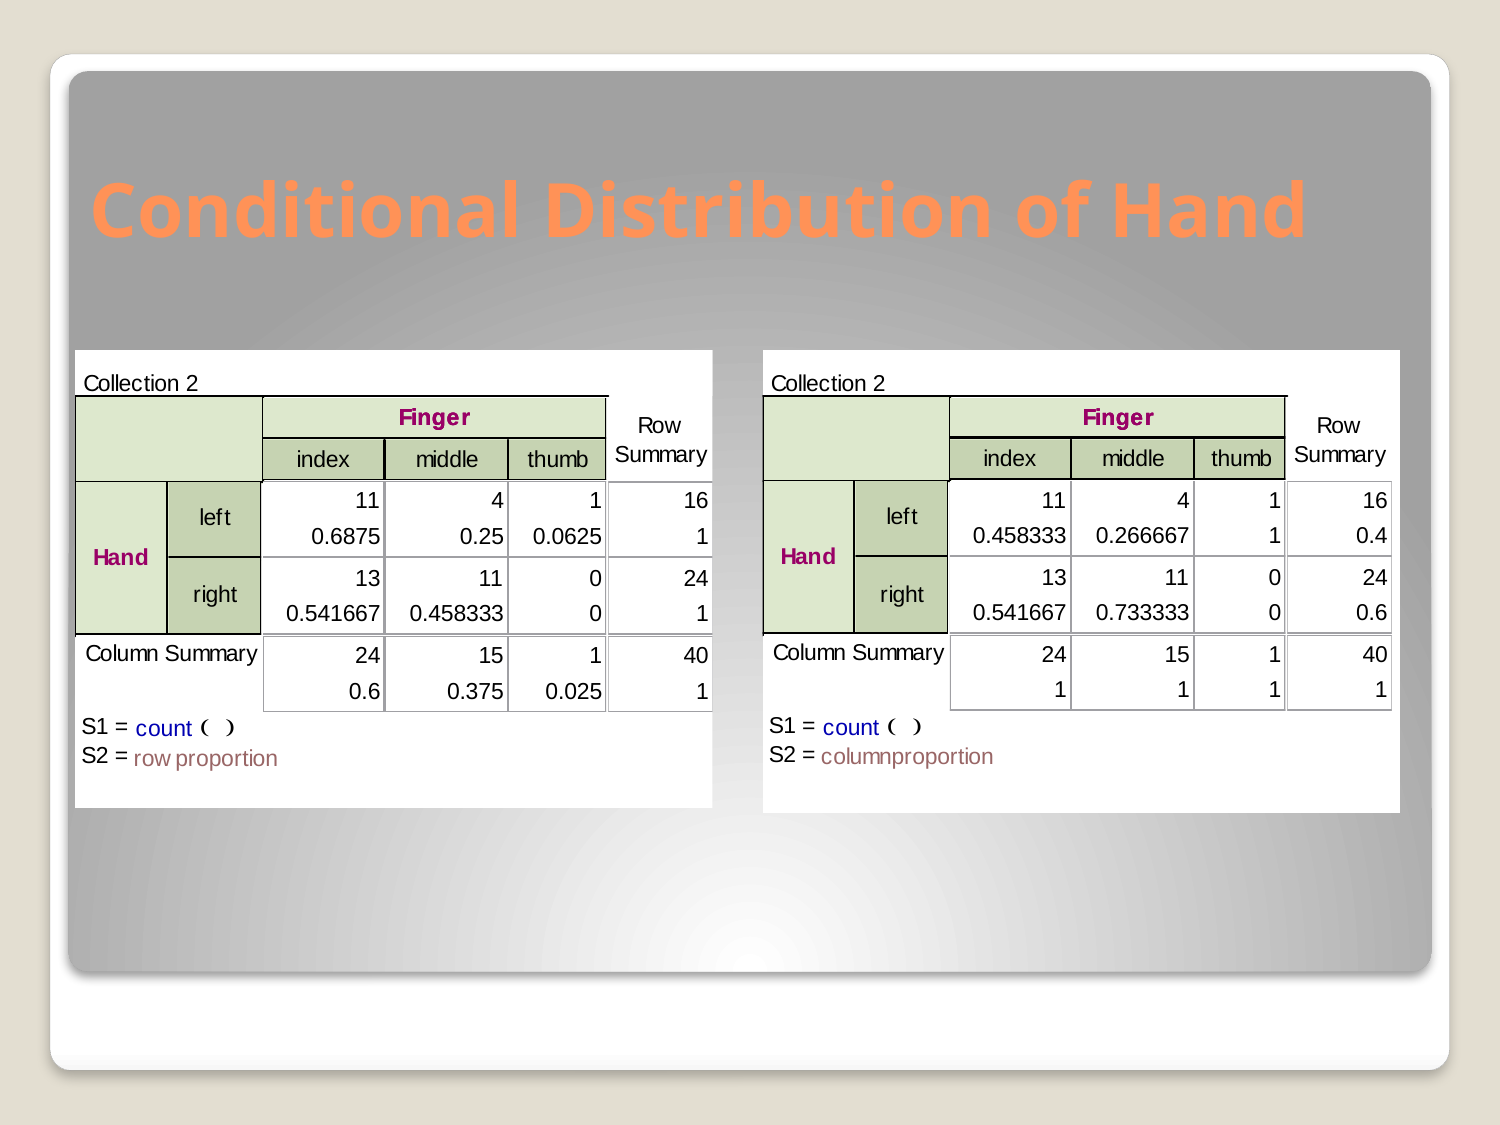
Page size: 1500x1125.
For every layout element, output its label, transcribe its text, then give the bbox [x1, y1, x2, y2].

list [74, 349, 713, 811]
picture [762, 349, 1401, 813]
title Conditional Distribution of Hand [75, 87, 1418, 260]
